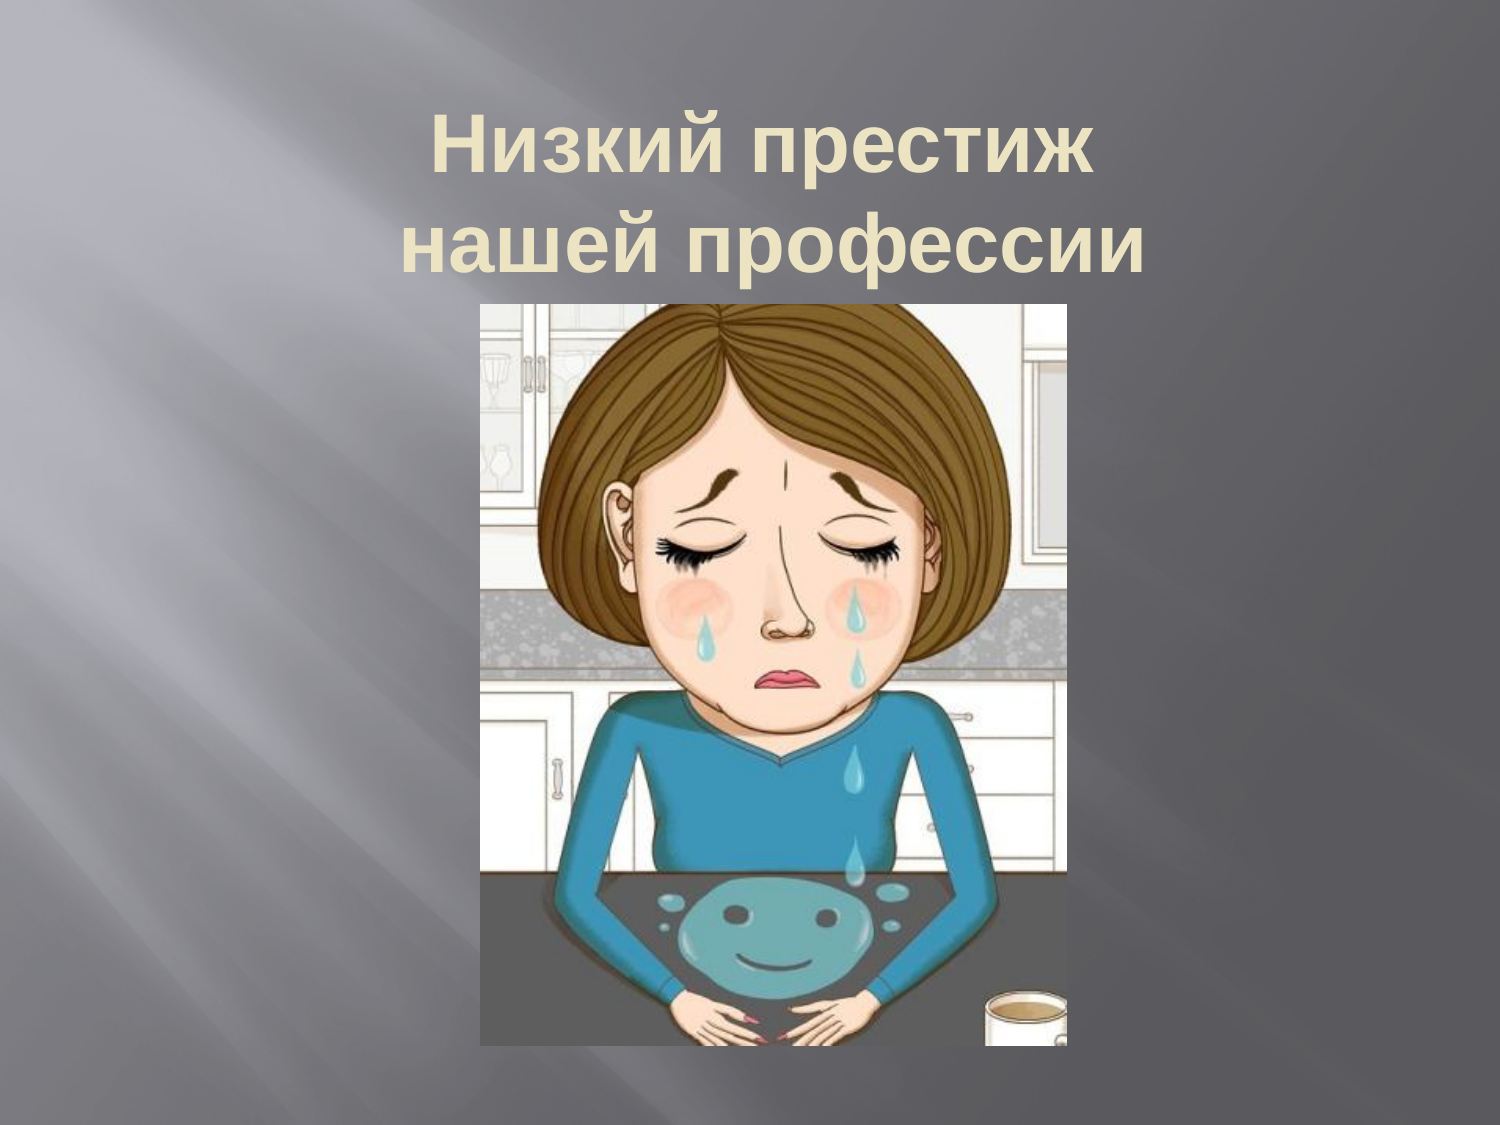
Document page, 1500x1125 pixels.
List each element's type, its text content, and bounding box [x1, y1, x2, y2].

text_box Низкий престиж нашей профессии [234, 81, 1313, 297]
picture [480, 304, 1067, 1047]
